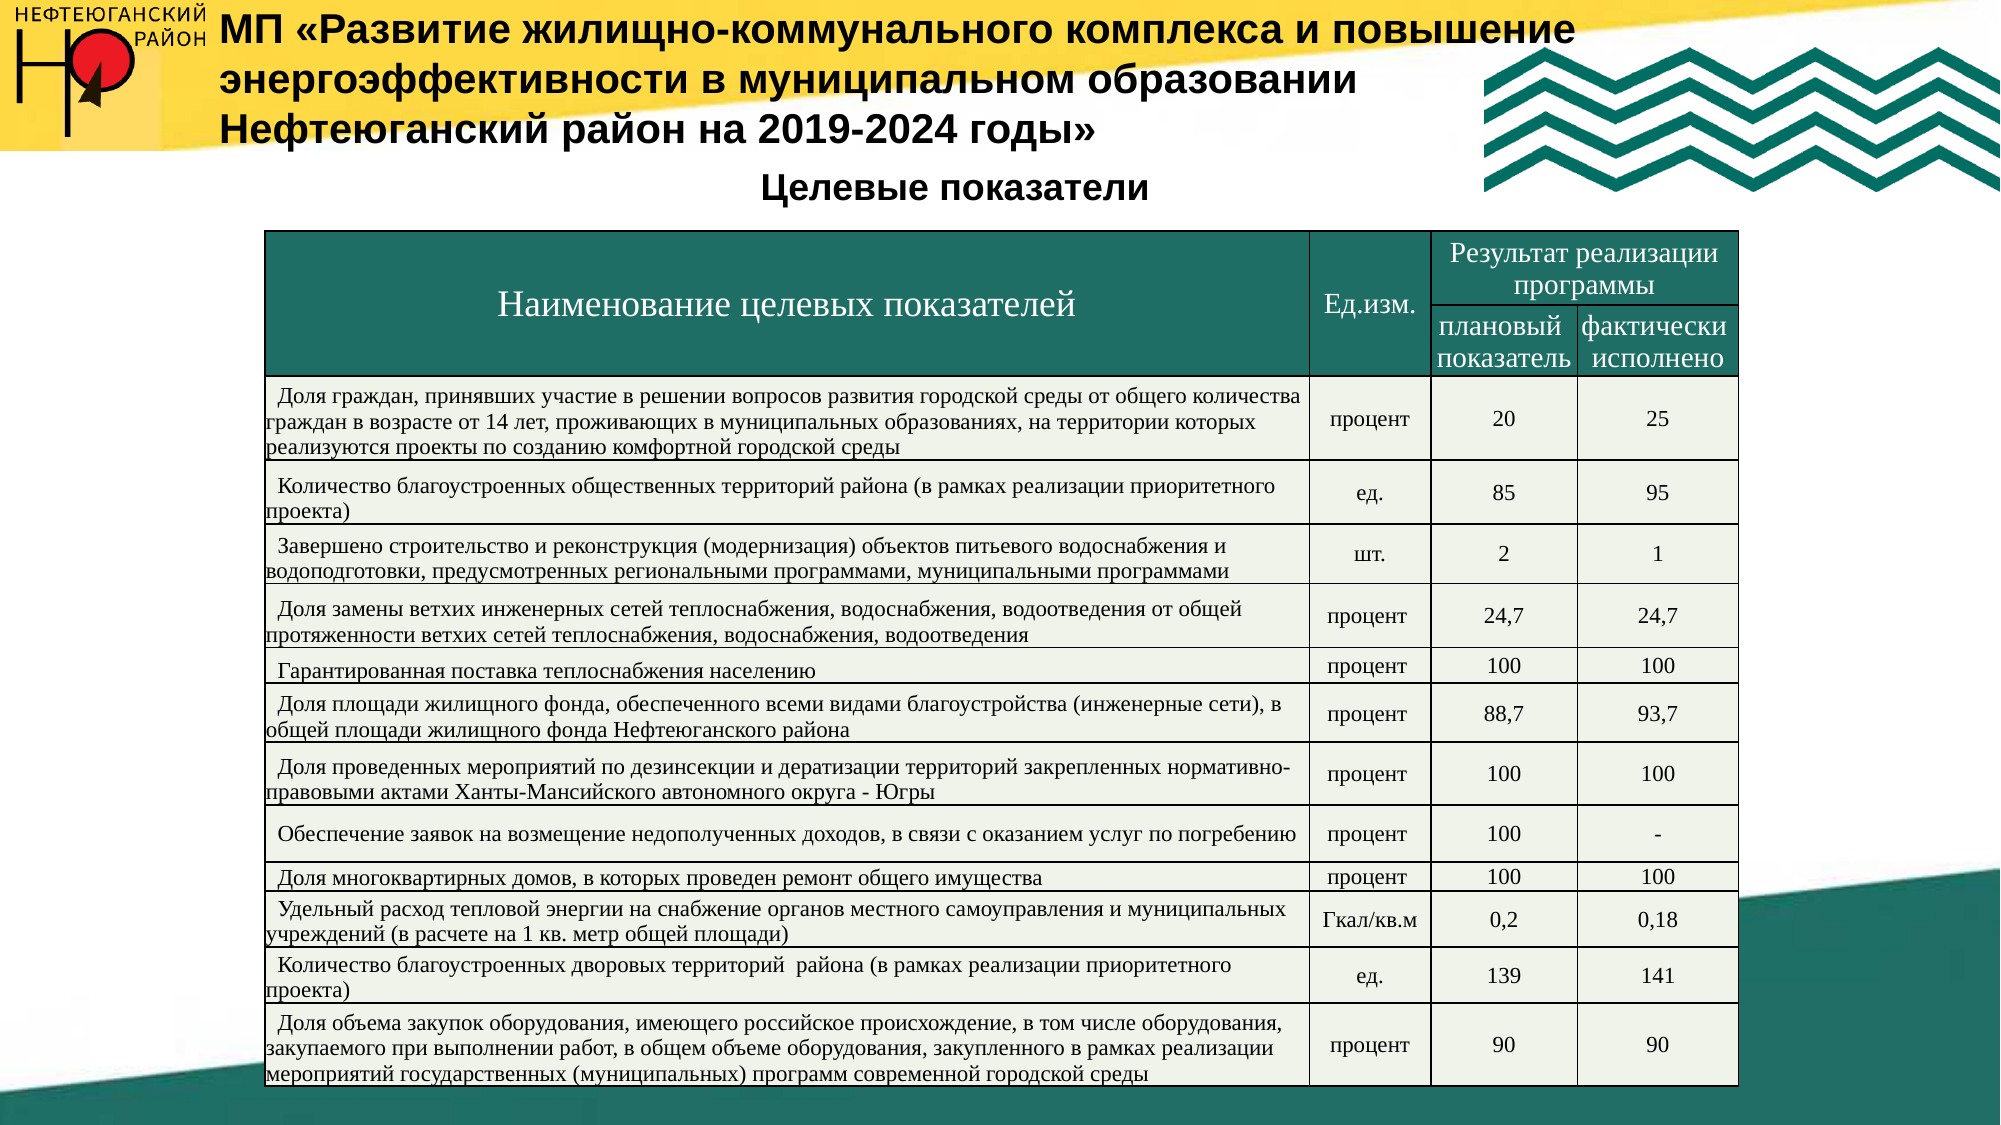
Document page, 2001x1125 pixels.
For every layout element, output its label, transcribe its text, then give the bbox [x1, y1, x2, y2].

table_cell Завершено строительство и реконструкция (модернизация) объектов питьевого водоснабжения и водоподготовки, предусмотренных региональными программами, муниципальными программами [266, 525, 1309, 583]
table_cell 24,7 [1432, 584, 1577, 647]
table_cell Доля площади жилищного фонда, обеспеченного всеми видами благоустройства (инженерные сети), в общей площади жилищного фонда Нефтеюганского района [266, 684, 1309, 725]
text_box Целевые показатели [741, 163, 1169, 216]
table_cell 100 [1578, 648, 1738, 682]
table_cell 88,7 [1432, 684, 1577, 725]
table_header Результат реализации программы [1432, 232, 1738, 304]
picture [0, 0, 2000, 192]
table_cell 20 [1432, 377, 1577, 459]
table_cell ед. [1310, 461, 1430, 523]
table_cell Количество благоустроенных общественных территорий района (в рамках реализации приоритетного проекта) [266, 461, 1309, 523]
table_cell 95 [1578, 461, 1738, 523]
table_header Ед.изм. [1310, 232, 1430, 375]
table_cell Доля замены ветхих инженерных сетей теплоснабжения, водоснабжения, водоотведения от общей протяженности ветхих сетей теплоснабжения, водоснабжения, водоотведения [266, 584, 1309, 647]
table_cell процент [1310, 684, 1430, 725]
table_cell 24,7 [1578, 584, 1738, 647]
table_cell процент [1310, 648, 1430, 682]
table_cell Гарантированная поставка теплоснабжения населению [266, 648, 1309, 682]
table_cell 25 [1578, 377, 1738, 459]
table_cell 100 [1432, 648, 1577, 682]
table_cell шт. [1310, 525, 1430, 583]
table_cell 85 [1432, 461, 1577, 523]
table_cell Доля граждан, принявших участие в решении вопросов развития городской среды от общего количества граждан в возрасте от 14 лет, проживающих в муниципальных образованиях, на территории которых реализуются проекты по созданию комфортной городской среды [266, 377, 1309, 459]
table_cell процент [1310, 377, 1430, 459]
table_cell фактически исполнено [1578, 306, 1738, 375]
table_cell 2 [1432, 525, 1577, 583]
table_header Наименование целевых показателей [266, 232, 1309, 375]
table_cell 1 [1578, 525, 1738, 583]
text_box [0, 727, 2000, 1125]
table_cell плановый показатель [1432, 306, 1577, 375]
table_cell 93,7 [1578, 684, 1738, 725]
table_cell процент [1310, 584, 1430, 647]
